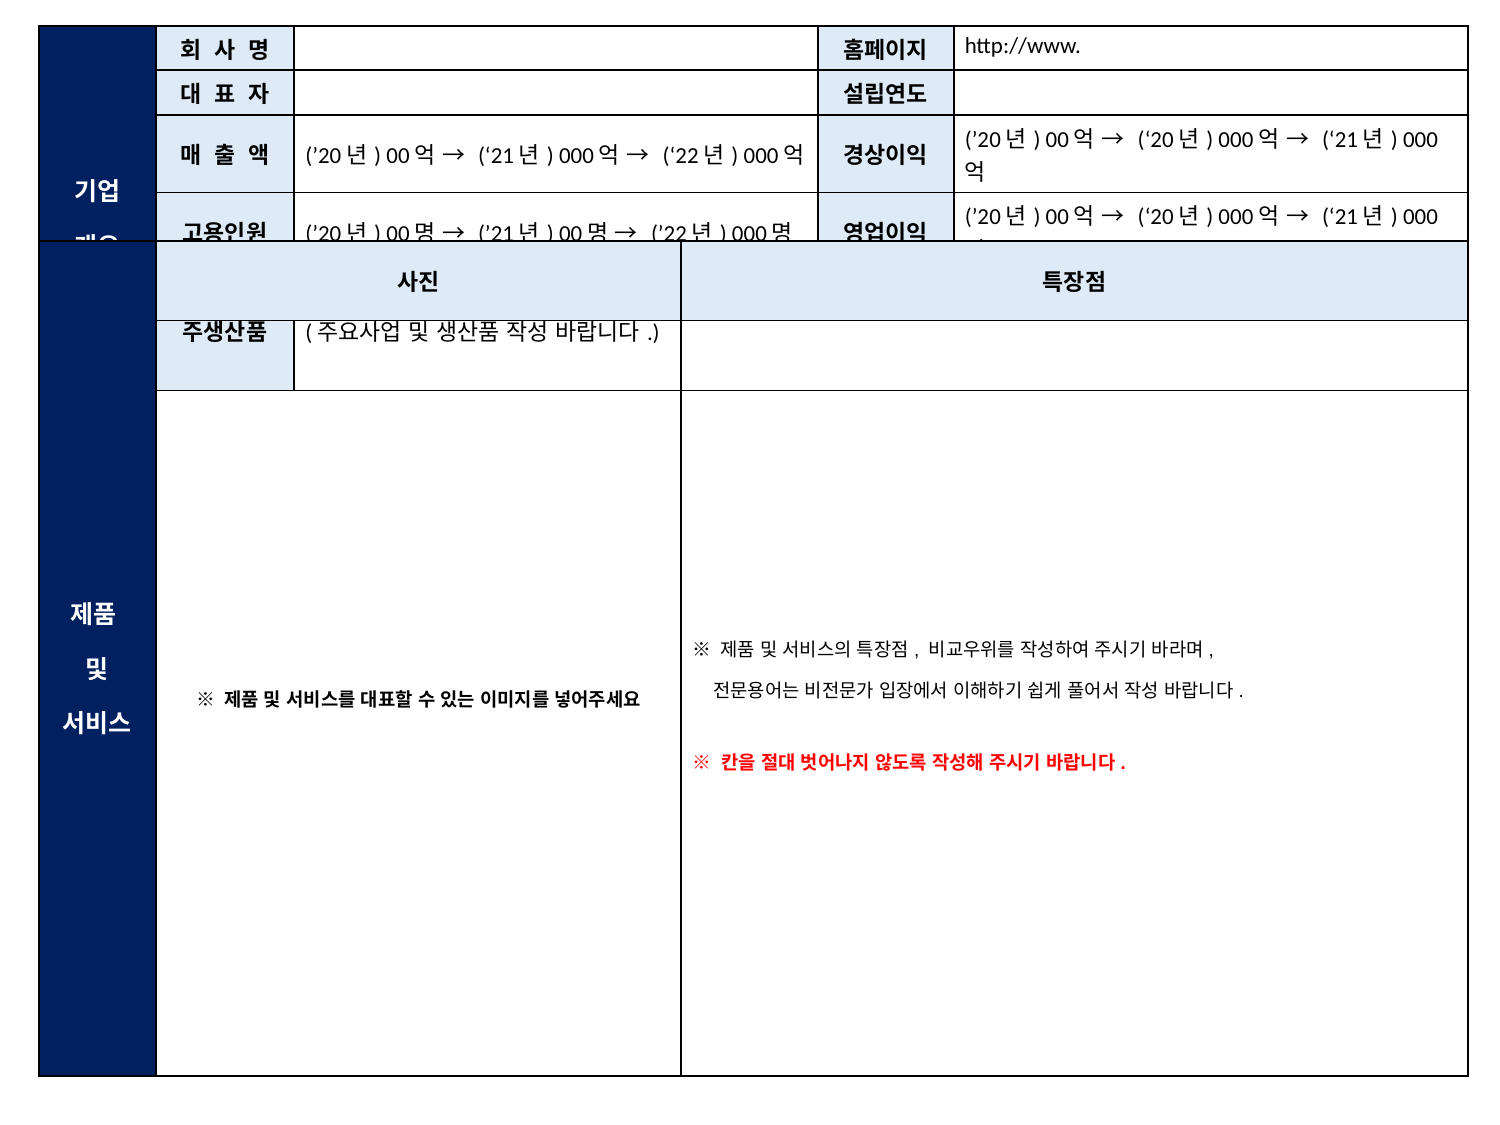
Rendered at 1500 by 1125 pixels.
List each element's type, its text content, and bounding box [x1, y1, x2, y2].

table_cell 대 표 자 [157, 71, 293, 114]
table_cell 매 출 액 [157, 116, 293, 192]
table_header 기업 개요 [40, 27, 155, 240]
table_cell ※ 제품 및 서비스를 대표할 수 있는 이미지를 넣어주세요 [157, 321, 680, 1075]
table_header [295, 27, 817, 69]
table_cell [955, 71, 1467, 114]
table_header 홈페이지 [819, 27, 953, 69]
table_cell 경상이익 [819, 116, 953, 192]
table_cell (’20년) 00억 → (‘21년) 000억 → (‘22년) 000억 [295, 116, 817, 192]
table_header http://www. [955, 27, 1467, 69]
table_cell 영업이익 [819, 193, 953, 240]
table_header 회 사 명 [157, 27, 293, 69]
table_header 제품 및 서비스 [40, 242, 155, 1075]
table_cell (’20년) 00억 → (‘20년) 000억 → (‘21년) 000억 [955, 116, 1467, 192]
table_cell (’20년) 00명 → (’21년) 00명 → (’22년) 000명 [295, 193, 817, 240]
table_cell 고용인원 [157, 193, 293, 240]
table_cell (’20년) 00억 → (‘20년) 000억 → (‘21년) 000억 [955, 193, 1467, 240]
table_cell ※ 제품 및 서비스의 특장점, 비교우위를 작성하여 주시기 바라며, 전문용어는 비전문가 입장에서 이해하기 쉽게 풀어서 작성 바랍니다. ※ 칸을 절대 벗어나지 않도록 작성해 주시기 바랍니다. [682, 321, 1467, 1075]
table_header 사진 [157, 242, 680, 320]
table_header 특장점 [682, 242, 1467, 320]
table_cell 설립연도 [819, 71, 953, 114]
table_cell [295, 71, 817, 114]
